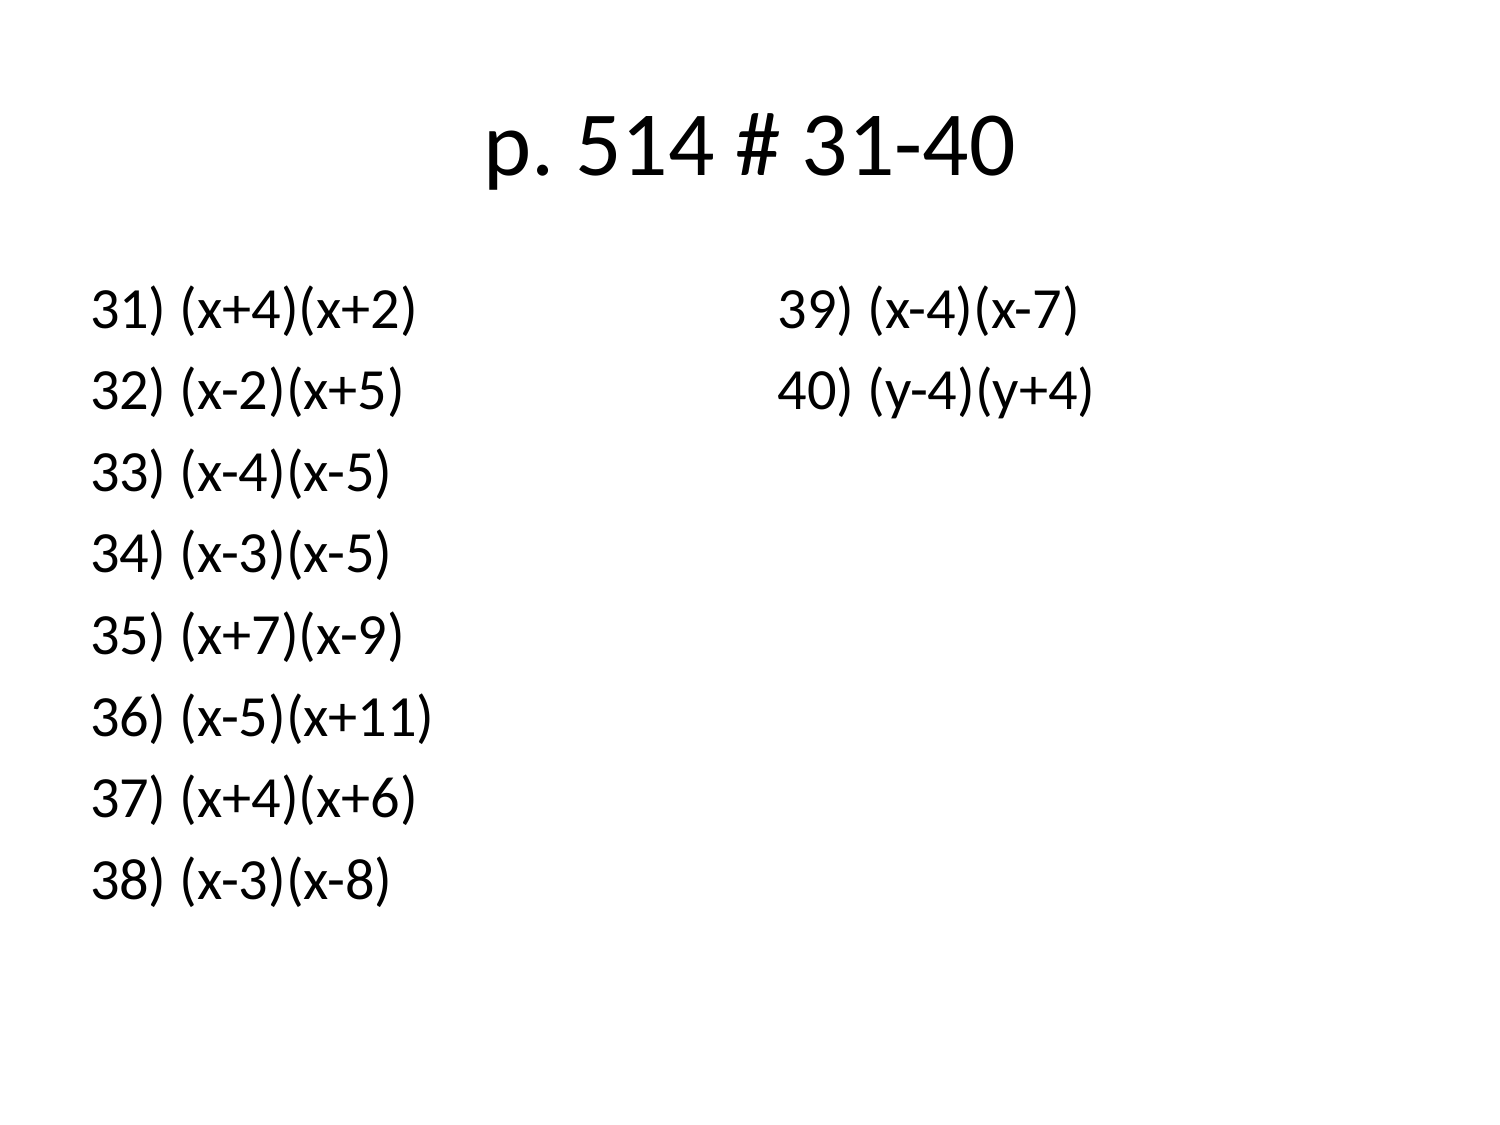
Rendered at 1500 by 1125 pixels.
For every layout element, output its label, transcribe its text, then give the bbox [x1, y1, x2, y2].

list 31) (x+4)(x+2) 32) (x-2)(x+5) 33) (x-4)(x-5) 34) (x-3)(x-5) 35) (x+7)(x-9) 36) (x-5)(x+11) 37) (x+4)(x+6) 38) (x-3)(x-8) [75, 262, 738, 1005]
title p. 514 # 31-40 [75, 45, 1425, 233]
list 39) (x-4)(x-7) 40) (y-4)(y+4) [762, 262, 1425, 1005]
